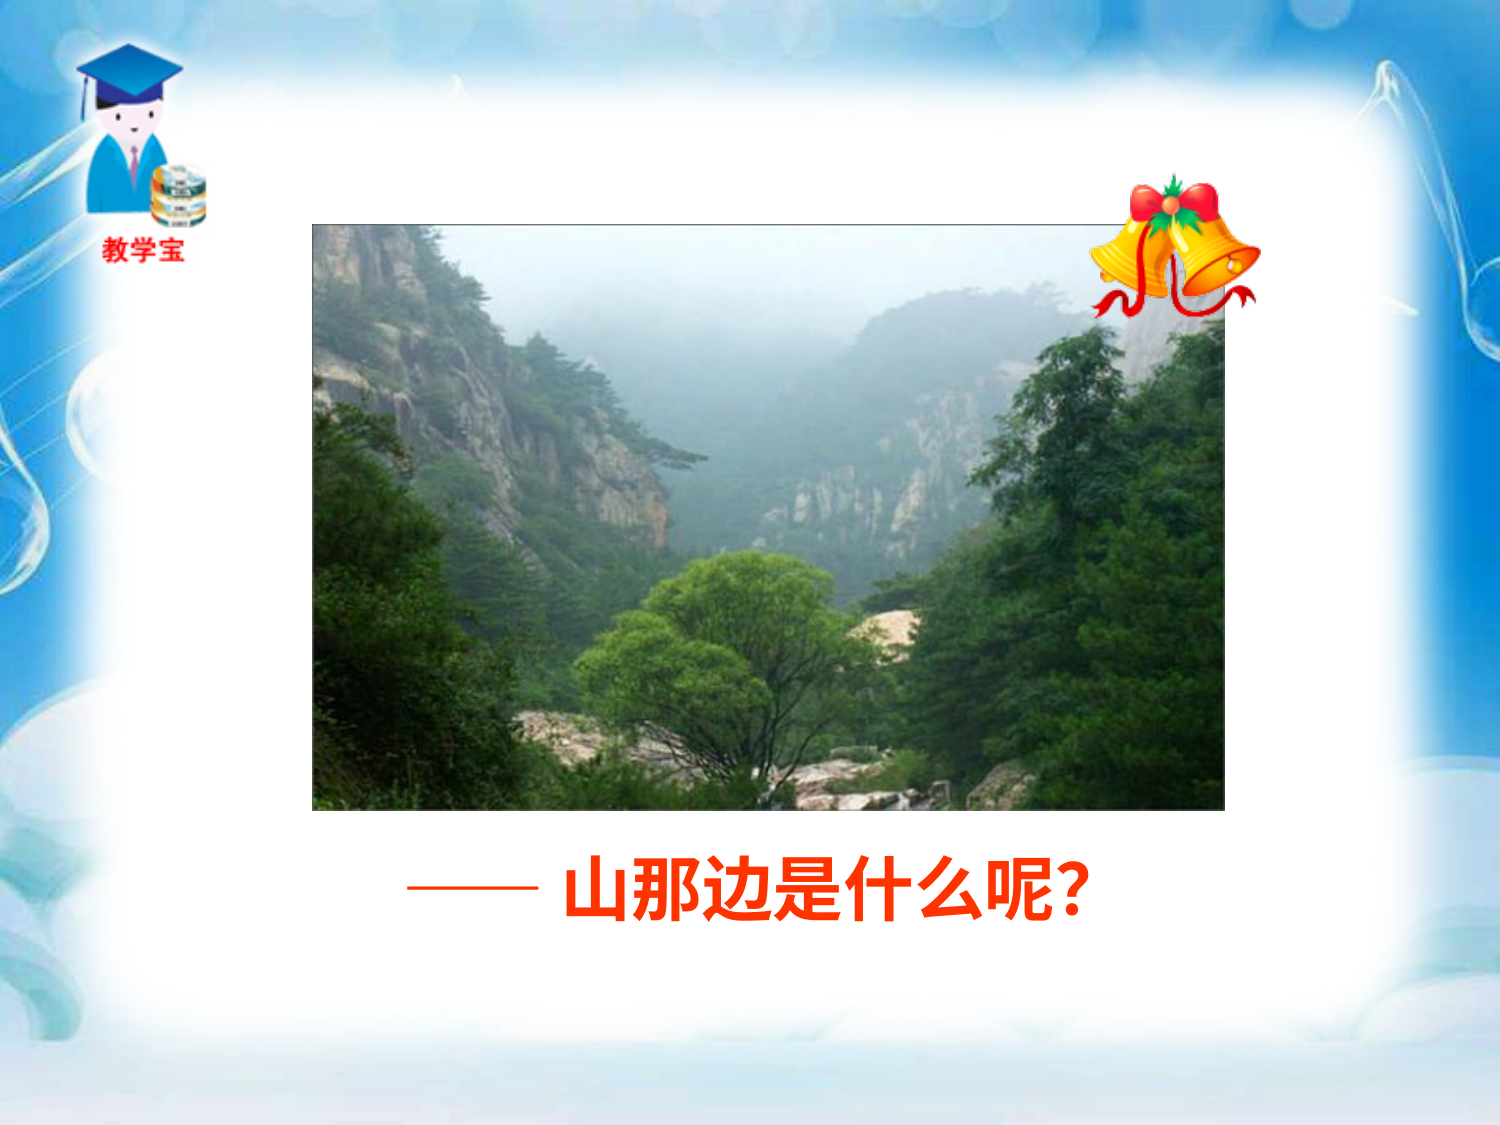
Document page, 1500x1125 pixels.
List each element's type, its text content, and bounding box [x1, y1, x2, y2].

text_box ——山那边是什么呢？ [387, 837, 1263, 938]
picture [0, 0, 1500, 1125]
